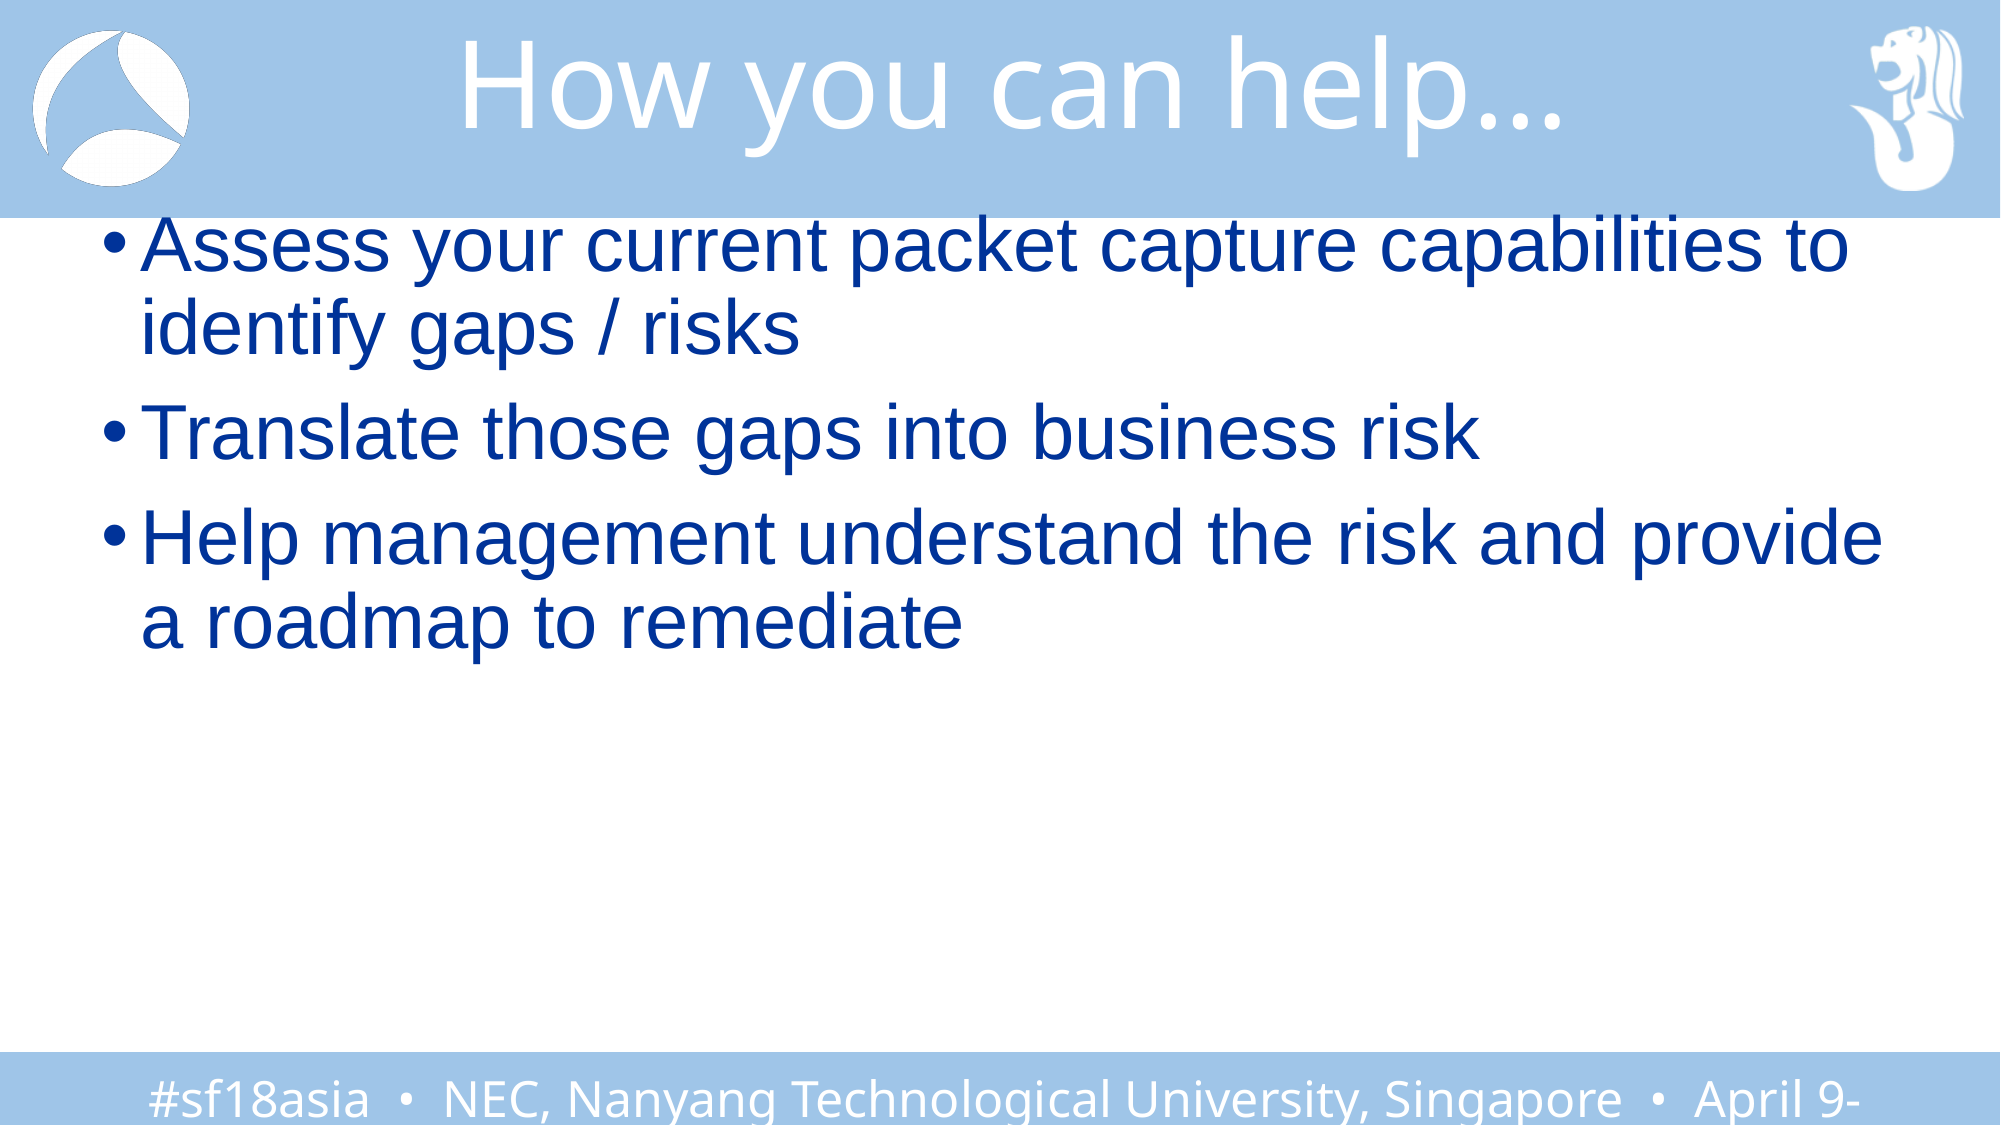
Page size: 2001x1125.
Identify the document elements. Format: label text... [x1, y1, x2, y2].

list Assess your current packet capture capabilities to identify gaps / risks Translate those gaps into business risk Help management understand the risk and provide a roadmap to remediate [86, 188, 1914, 1051]
title How you can help… [31, 24, 1994, 155]
picture [32, 155, 190, 187]
picture [1849, 155, 1964, 191]
